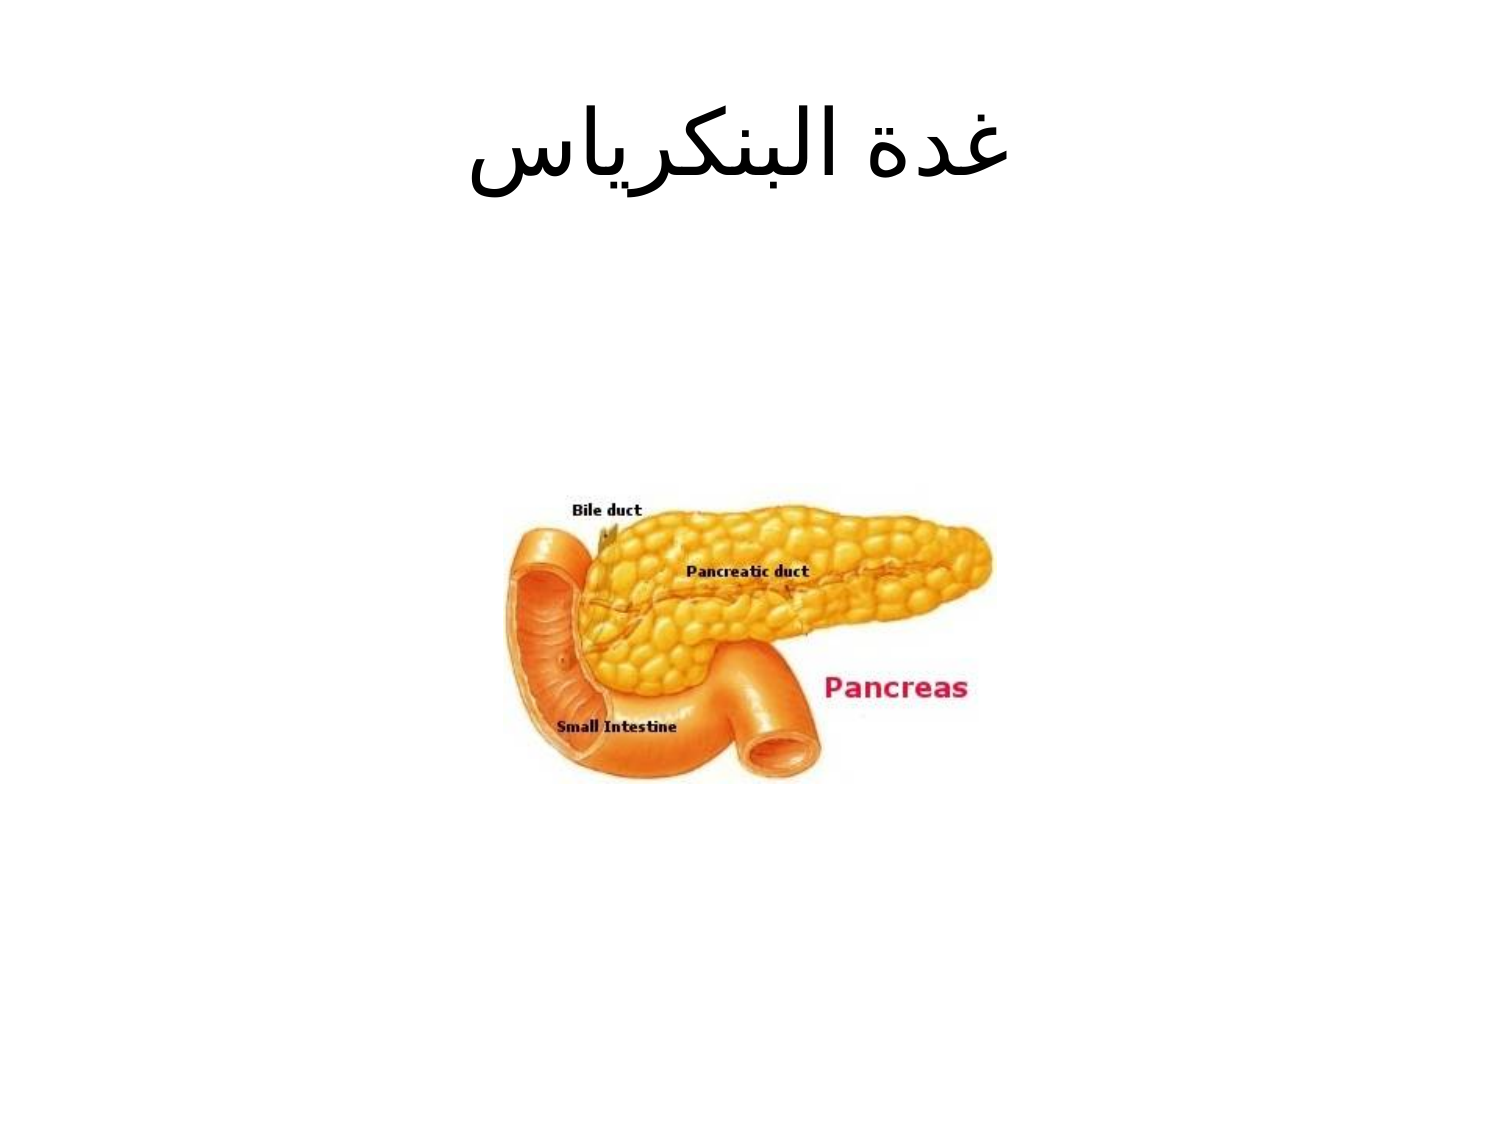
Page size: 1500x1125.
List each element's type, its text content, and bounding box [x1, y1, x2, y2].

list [502, 483, 998, 784]
title غدة البنكرياس [75, 45, 1425, 233]
